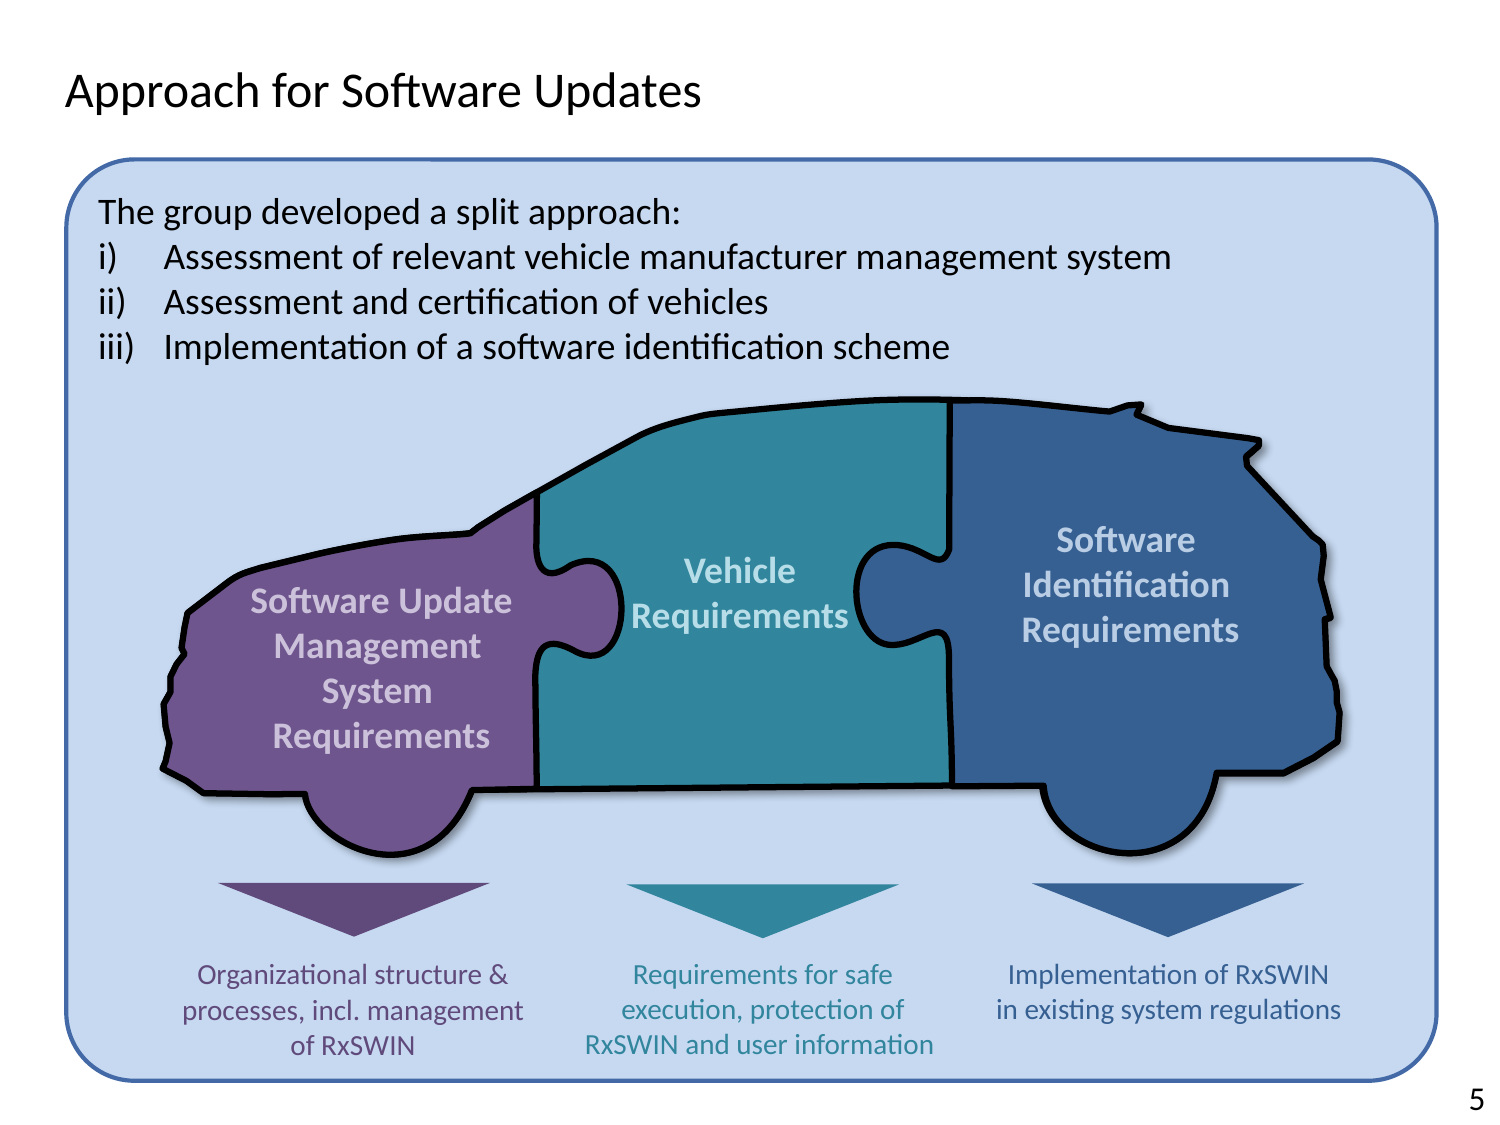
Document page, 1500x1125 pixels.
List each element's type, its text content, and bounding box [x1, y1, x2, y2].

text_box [146, 399, 1366, 855]
text_box [624, 882, 901, 941]
text_box [1029, 881, 1307, 940]
text_box [215, 880, 493, 939]
text_box The group developed a split approach: Assessment of relevant vehicle manufacturer management system Assessment and certification of vehicles Implementation of a software identification scheme [64, 157, 1439, 1083]
text_box Organizational structure & processes, incl. management of RxSWIN [152, 948, 555, 1069]
text_box Requirements for safe execution, protection of RxSWIN and user information [564, 948, 962, 1068]
text_box Approach for Software Updates [50, 49, 1425, 125]
text_box Implementation of RxSWIN in existing system regulations [981, 948, 1357, 1033]
